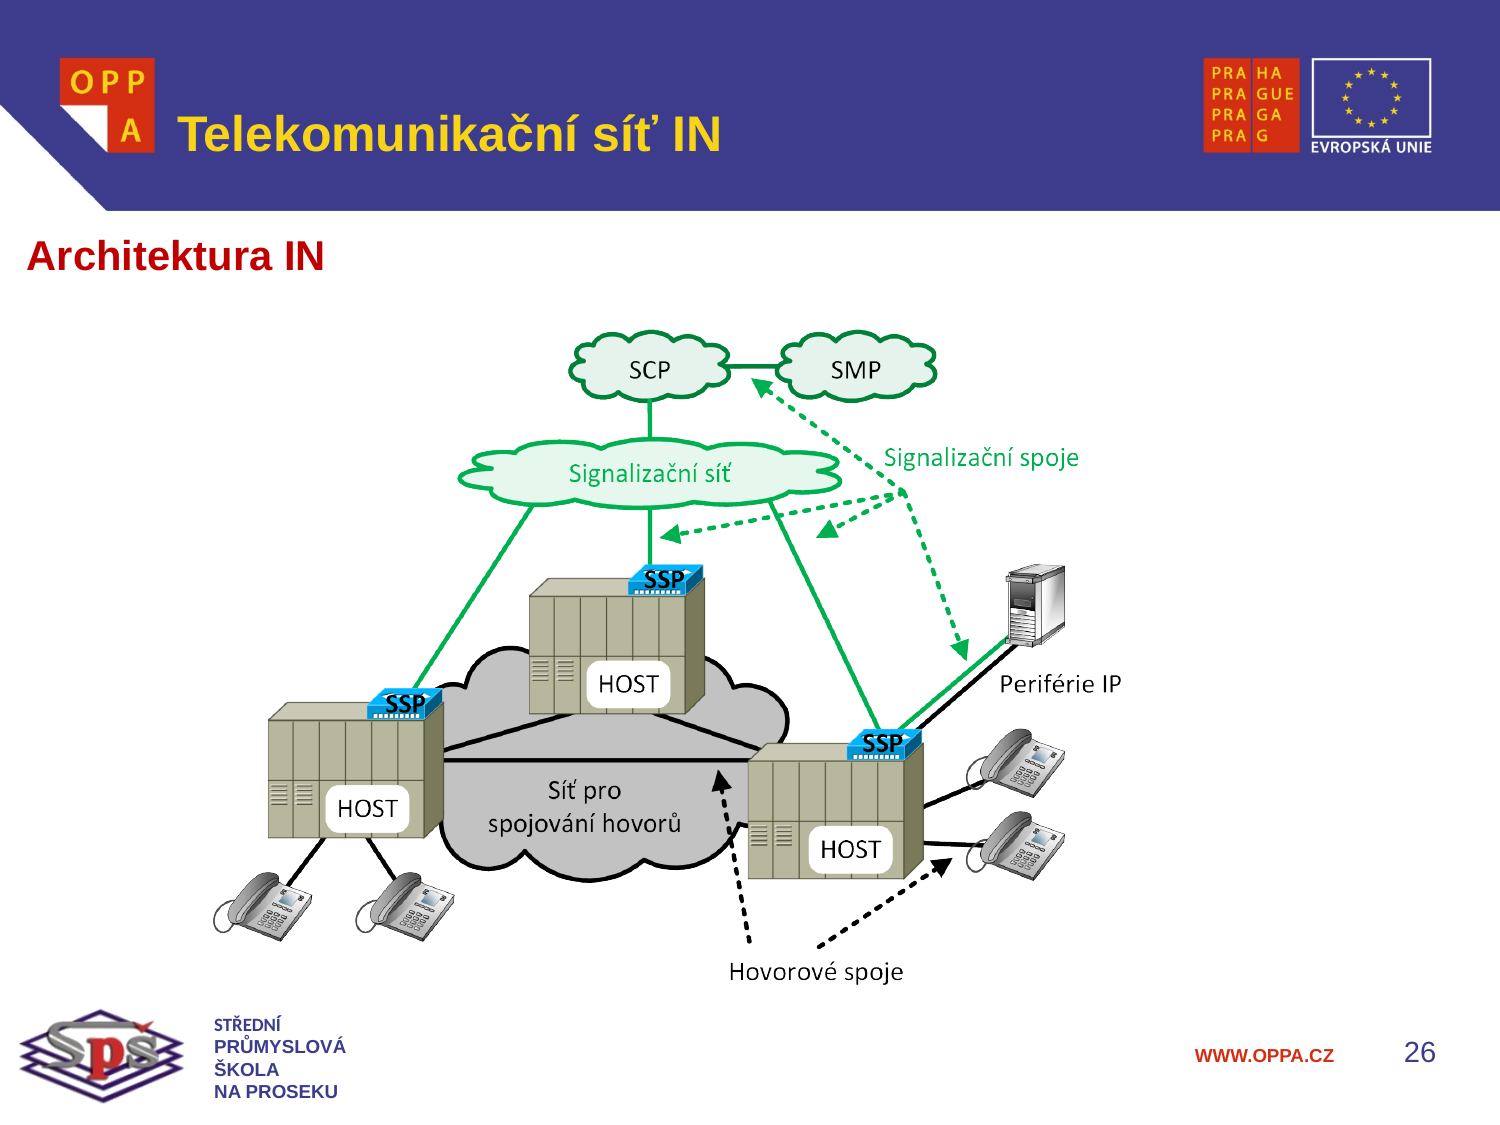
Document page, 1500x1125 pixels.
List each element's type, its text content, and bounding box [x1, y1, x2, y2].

text_box STŘEDNÍ PRŮMYSLOVÁ ŠKOLA NA PROSEKU [199, 1004, 509, 1110]
slide_number 26 [1339, 1015, 1437, 1069]
title Telekomunikační síť IN [177, 38, 1137, 162]
text_box Architektura IN [11, 221, 1495, 341]
picture [0, 0, 1500, 211]
picture [212, 329, 1137, 1002]
picture [19, 1001, 186, 1107]
